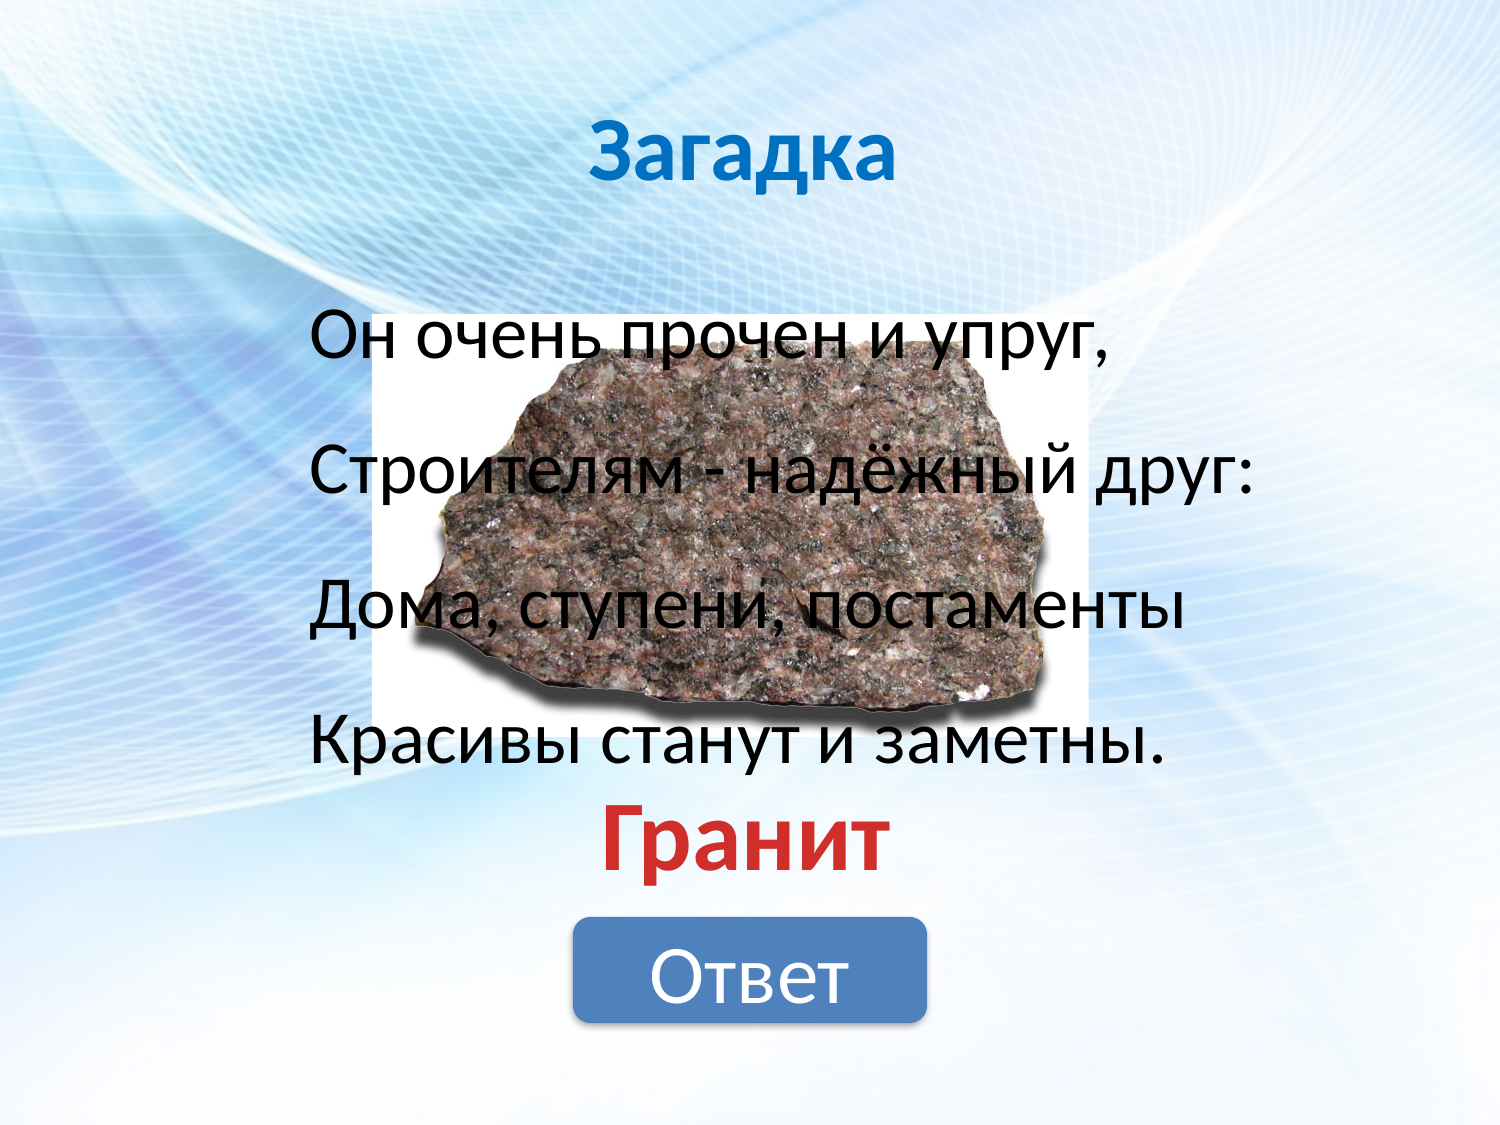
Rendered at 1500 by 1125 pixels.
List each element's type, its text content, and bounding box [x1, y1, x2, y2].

picture [371, 314, 1089, 737]
text_box Гранит [586, 763, 907, 899]
text_box Загадка [574, 81, 914, 207]
text_box Он очень прочен и упруг, Строителям - надёжный друг: Дома, ступени, постаменты Красивы станут и заметны. [294, 231, 1272, 787]
text_box Ответ [570, 914, 930, 1026]
